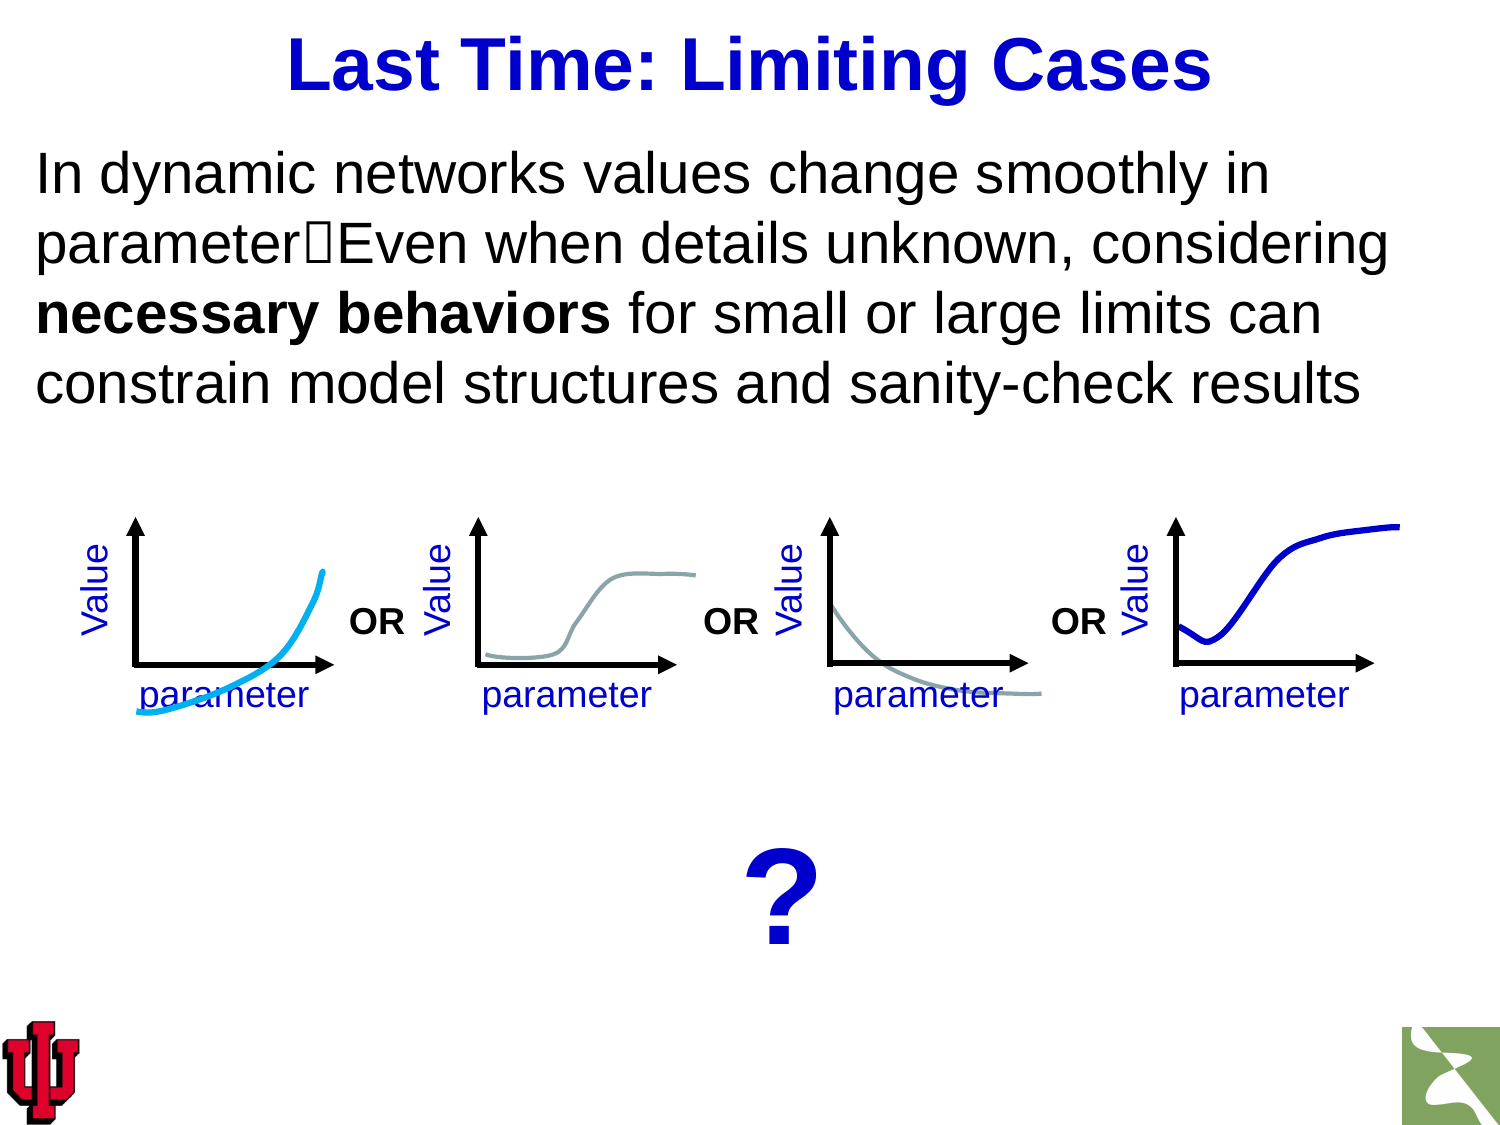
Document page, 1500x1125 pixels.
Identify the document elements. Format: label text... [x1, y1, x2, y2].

picture [0, 1020, 80, 1125]
title Last Time: Limiting Cases [0, 0, 1500, 130]
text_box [62, 516, 1400, 724]
text_box ? [725, 800, 840, 980]
text_box In dynamic networks values change smoothly in parameterEven when details unknown, considering necessary behaviors for small or large limits can constrain model structures and sanity-check results [20, 128, 1500, 493]
picture [1402, 1027, 1500, 1125]
